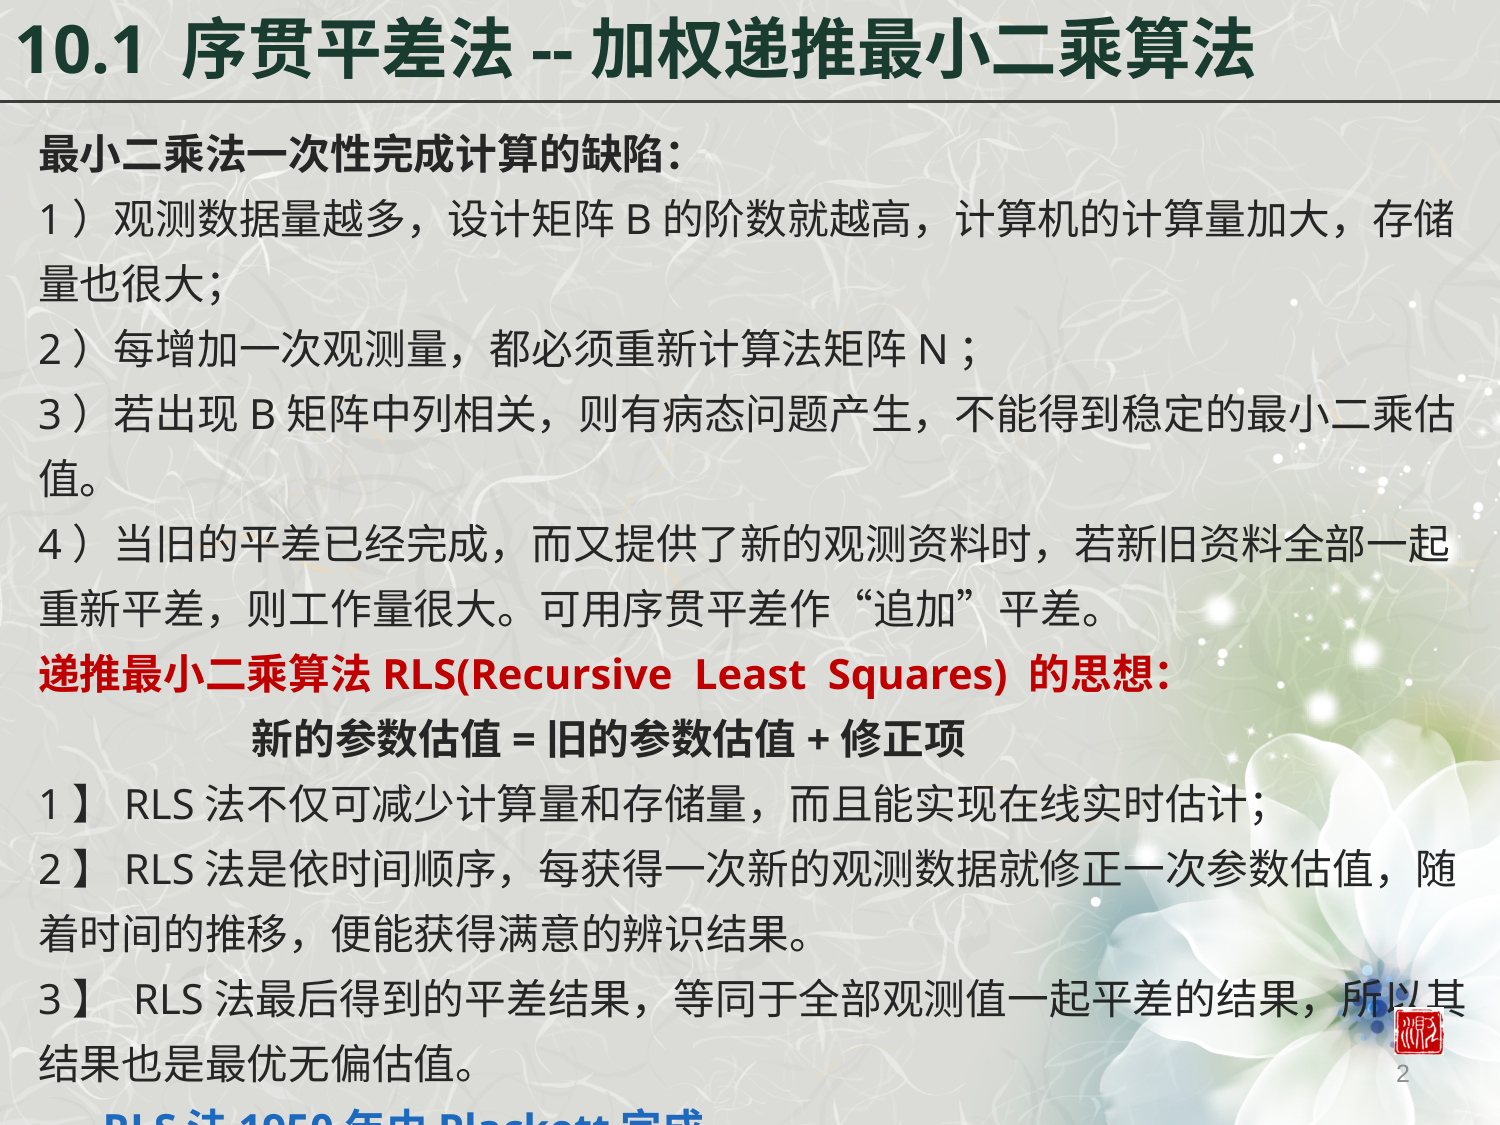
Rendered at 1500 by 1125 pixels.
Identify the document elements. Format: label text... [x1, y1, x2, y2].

text_box 最小二乘法一次性完成计算的缺陷： 1）观测数据量越多，设计矩阵B的阶数就越高，计算机的计算量加大，存储量也很大； 2）每增加一次观测量，都必须重新计算法矩阵N； 3）若出现B矩阵中列相关，则有病态问题产生，不能得到稳定的最小二乘估值。 4）当旧的平差已经完成，而又提供了新的观测资料时，若新旧资料全部一起重新平差，则工作量很大。可用序贯平差作“追加”平差。 递推最小二乘算法RLS(Recursive Least Squares) 的思想： 新的参数估值=旧的参数估值+修正项 1】RLS法不仅可减少计算量和存储量，而且能实现在线实时估计； 2】RLS法是依时间顺序，每获得一次新的观测数据就修正一次参数估值，随着时间的推移，便能获得满意的辨识结果。 3】 RLS法最后得到的平差结果，等同于全部观测值一起平差的结果，所以其结果也是最优无偏估值。 RLS法1950年由Plackett完成。 [23, 105, 1500, 1125]
picture [0, 0, 1500, 100]
slide_number 2 [1074, 1042, 1425, 1103]
text_box 10.1 序贯平差法--加权递推最小二乘算法 [0, 0, 1453, 76]
picture [0, 103, 1500, 1125]
picture [1394, 1007, 1444, 1055]
